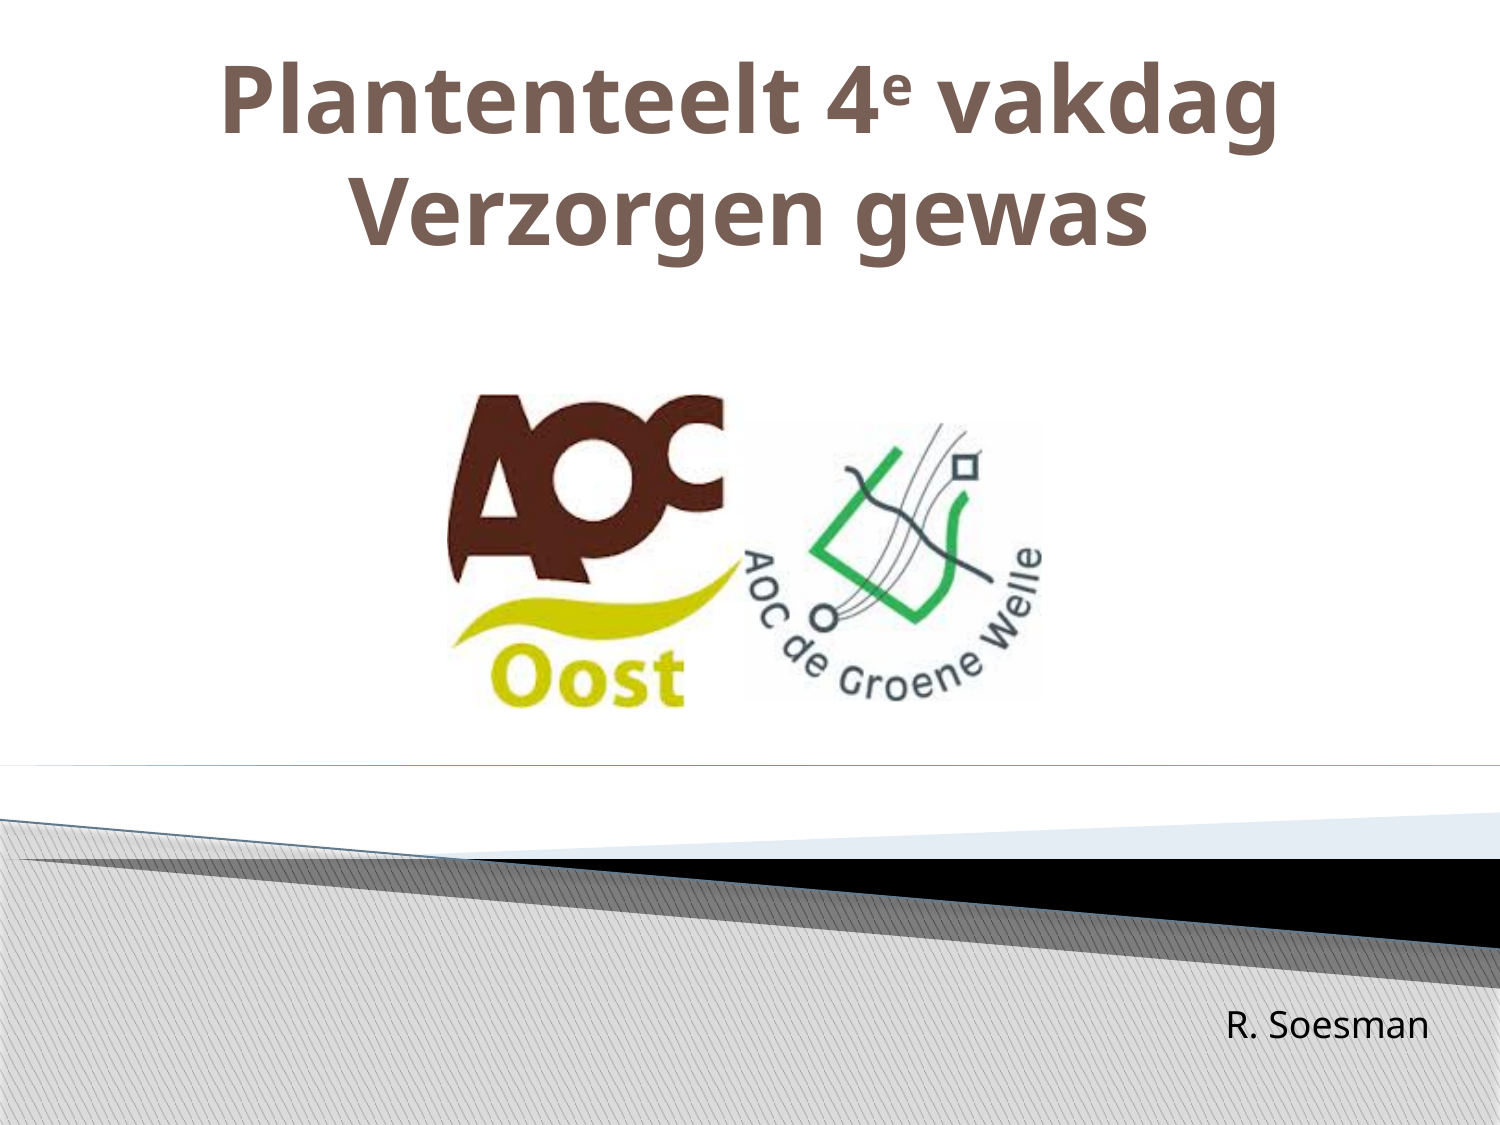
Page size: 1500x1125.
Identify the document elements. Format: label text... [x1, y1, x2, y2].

picture [5, 859, 1500, 989]
picture [447, 393, 1053, 732]
title Plantenteelt 4e vakdag Verzorgen gewas [112, 30, 1388, 273]
text_box R. Soesman [1210, 993, 1500, 1054]
